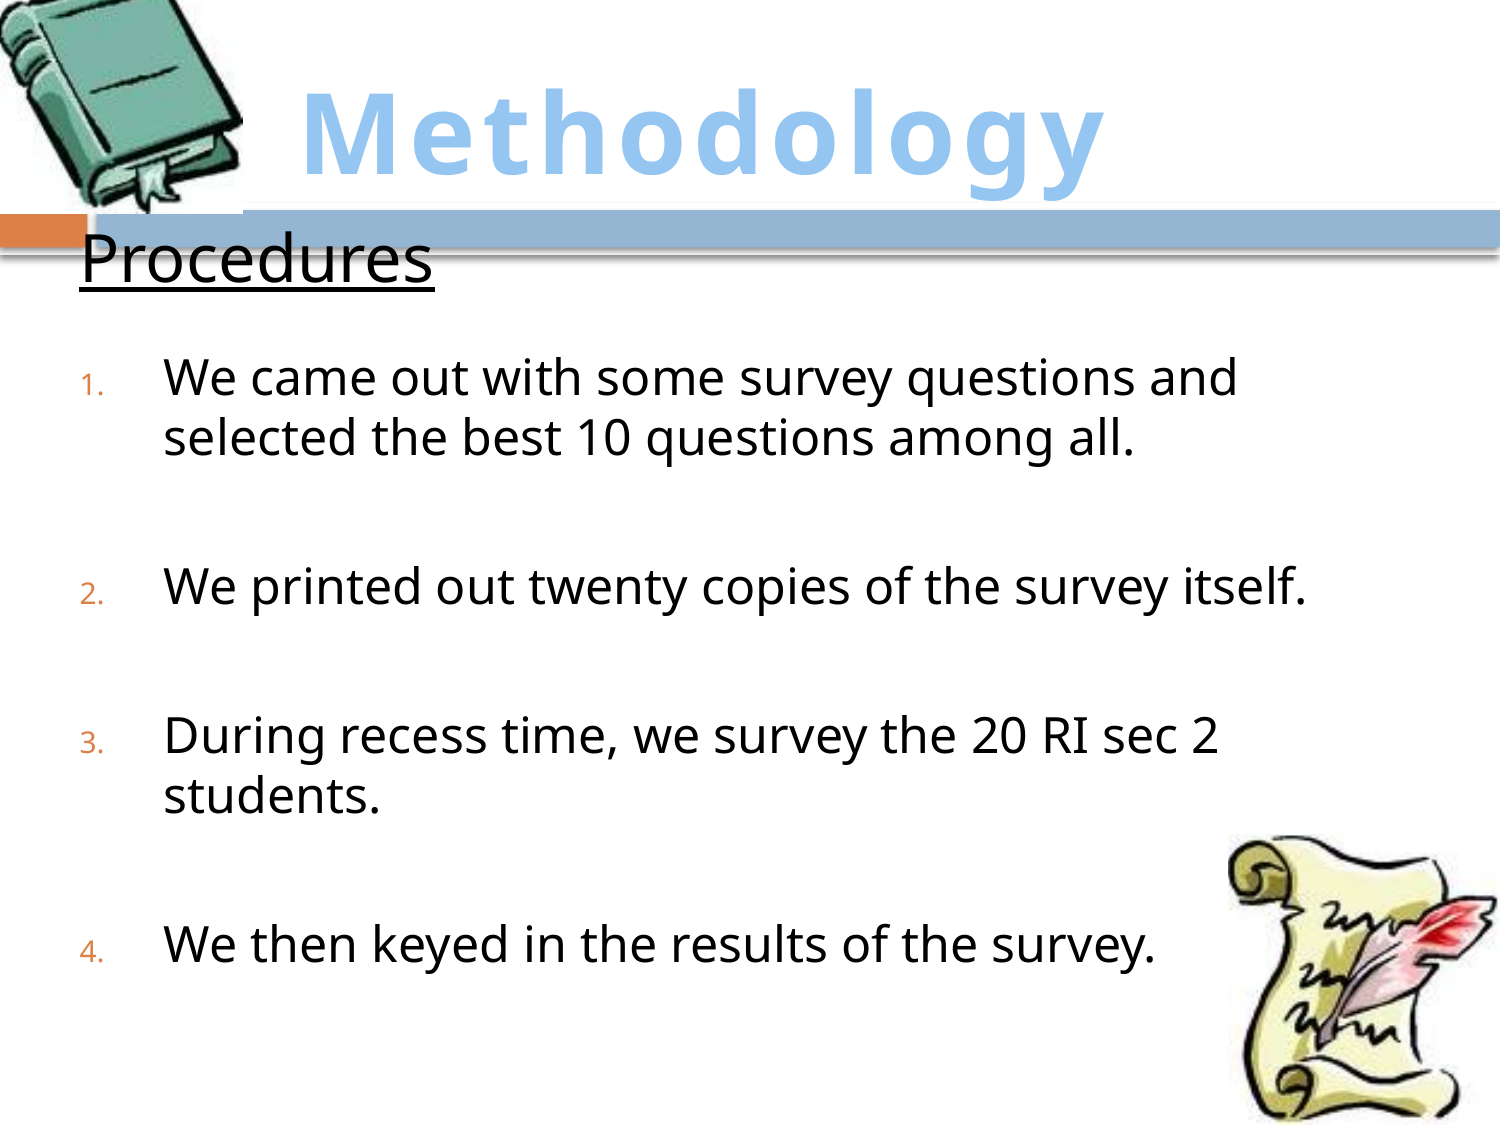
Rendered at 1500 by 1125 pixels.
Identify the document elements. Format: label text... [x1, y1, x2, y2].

picture [1227, 833, 1500, 1125]
text_box Procedures [64, 208, 460, 303]
picture [0, 0, 243, 215]
list We came out with some survey questions and selected the best 10 questions among all. We printed out twenty copies of the survey itself. During recess time, we survey the 20 RI sec 2 students. We then keyed in the results of the survey. [64, 338, 1415, 1081]
text_box Methodology [282, 54, 1121, 205]
